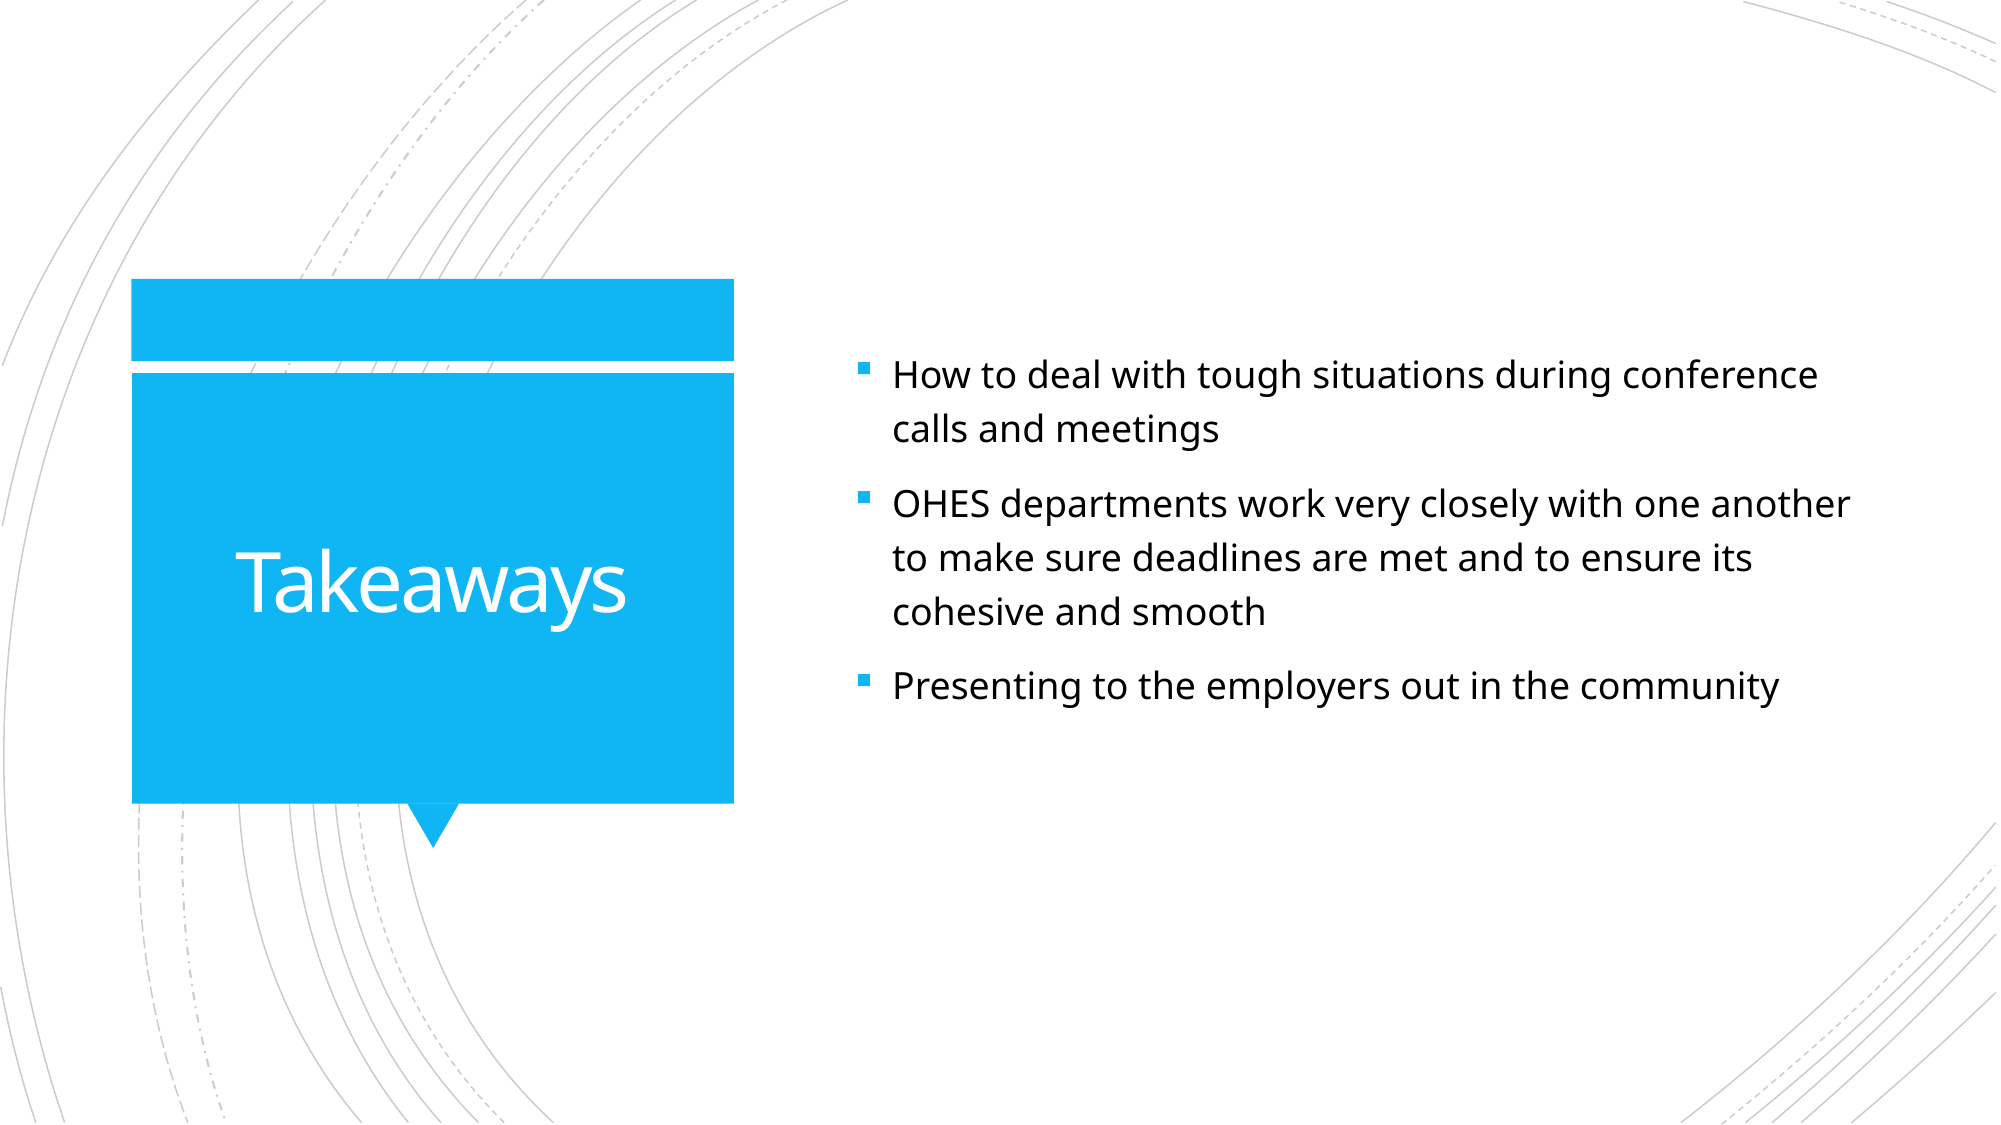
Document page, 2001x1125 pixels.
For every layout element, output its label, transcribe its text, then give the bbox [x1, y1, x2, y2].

list How to deal with tough situations during conference calls and meetings OHES departments work very closely with one another to make sure deadlines are met and to ensure its cohesive and smooth Presenting to the employers out in the community [839, 131, 1871, 993]
title Takeaways [145, 385, 720, 789]
